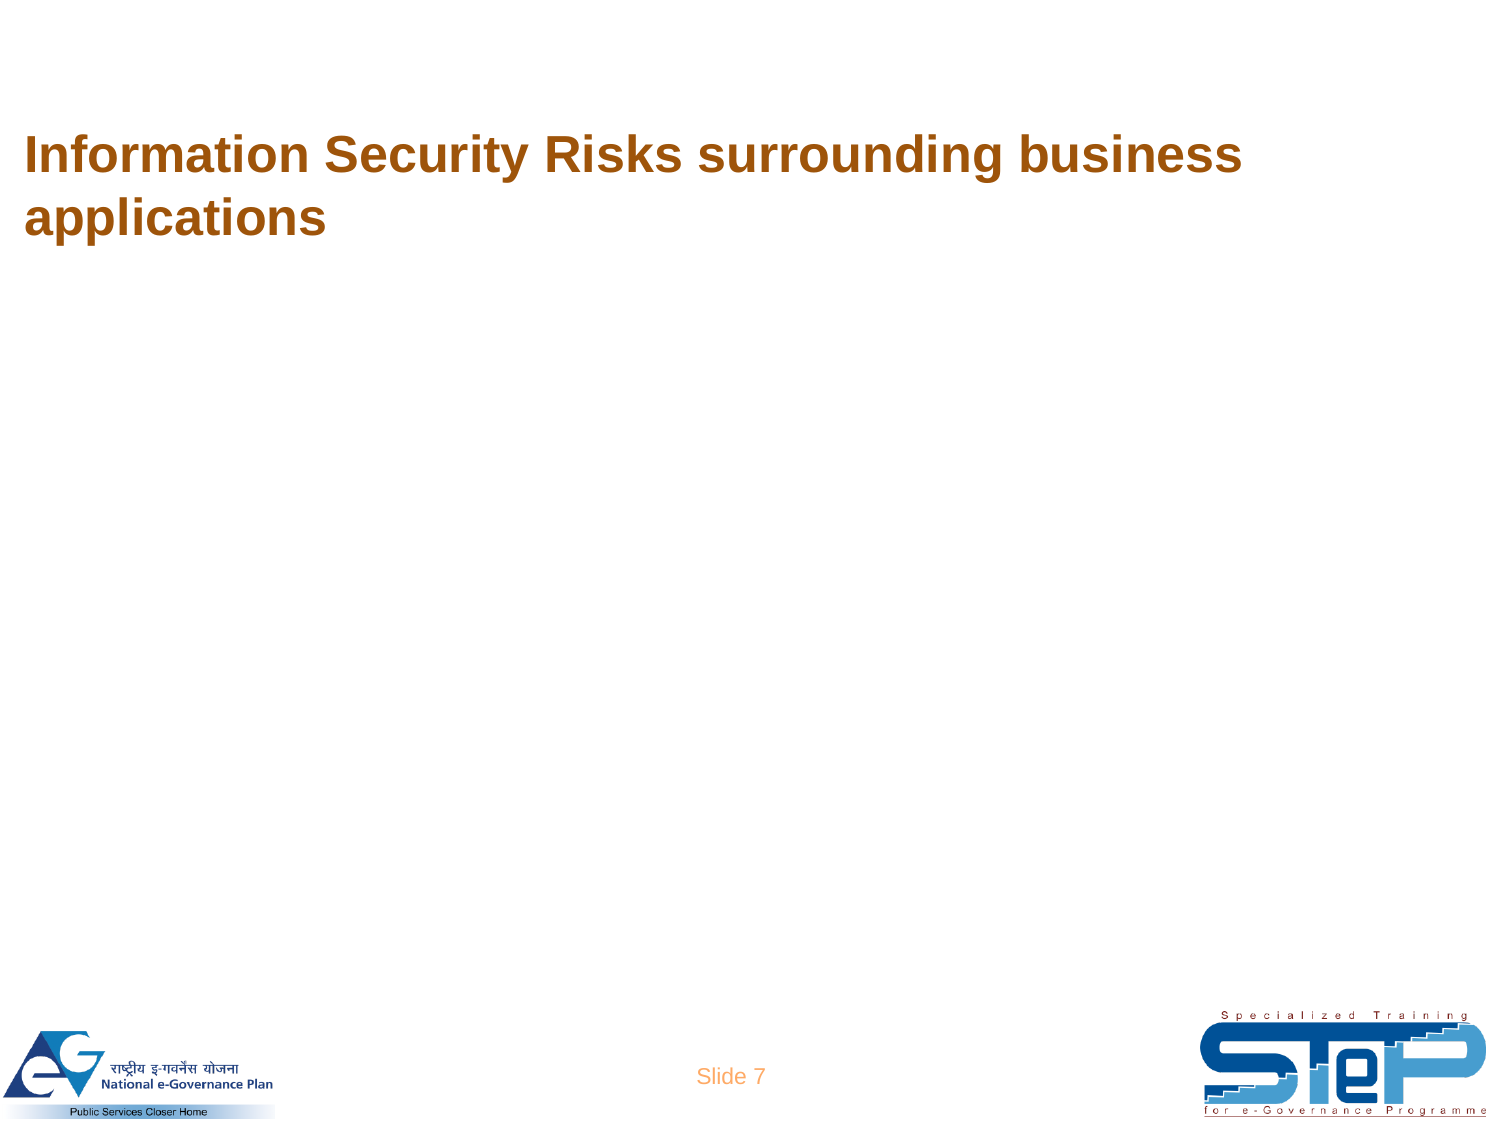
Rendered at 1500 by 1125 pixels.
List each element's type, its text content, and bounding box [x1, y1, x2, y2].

picture [1200, 1011, 1486, 1117]
picture [2, 1031, 275, 1119]
text_box Information Security Risks surrounding business applications [13, 120, 1471, 246]
